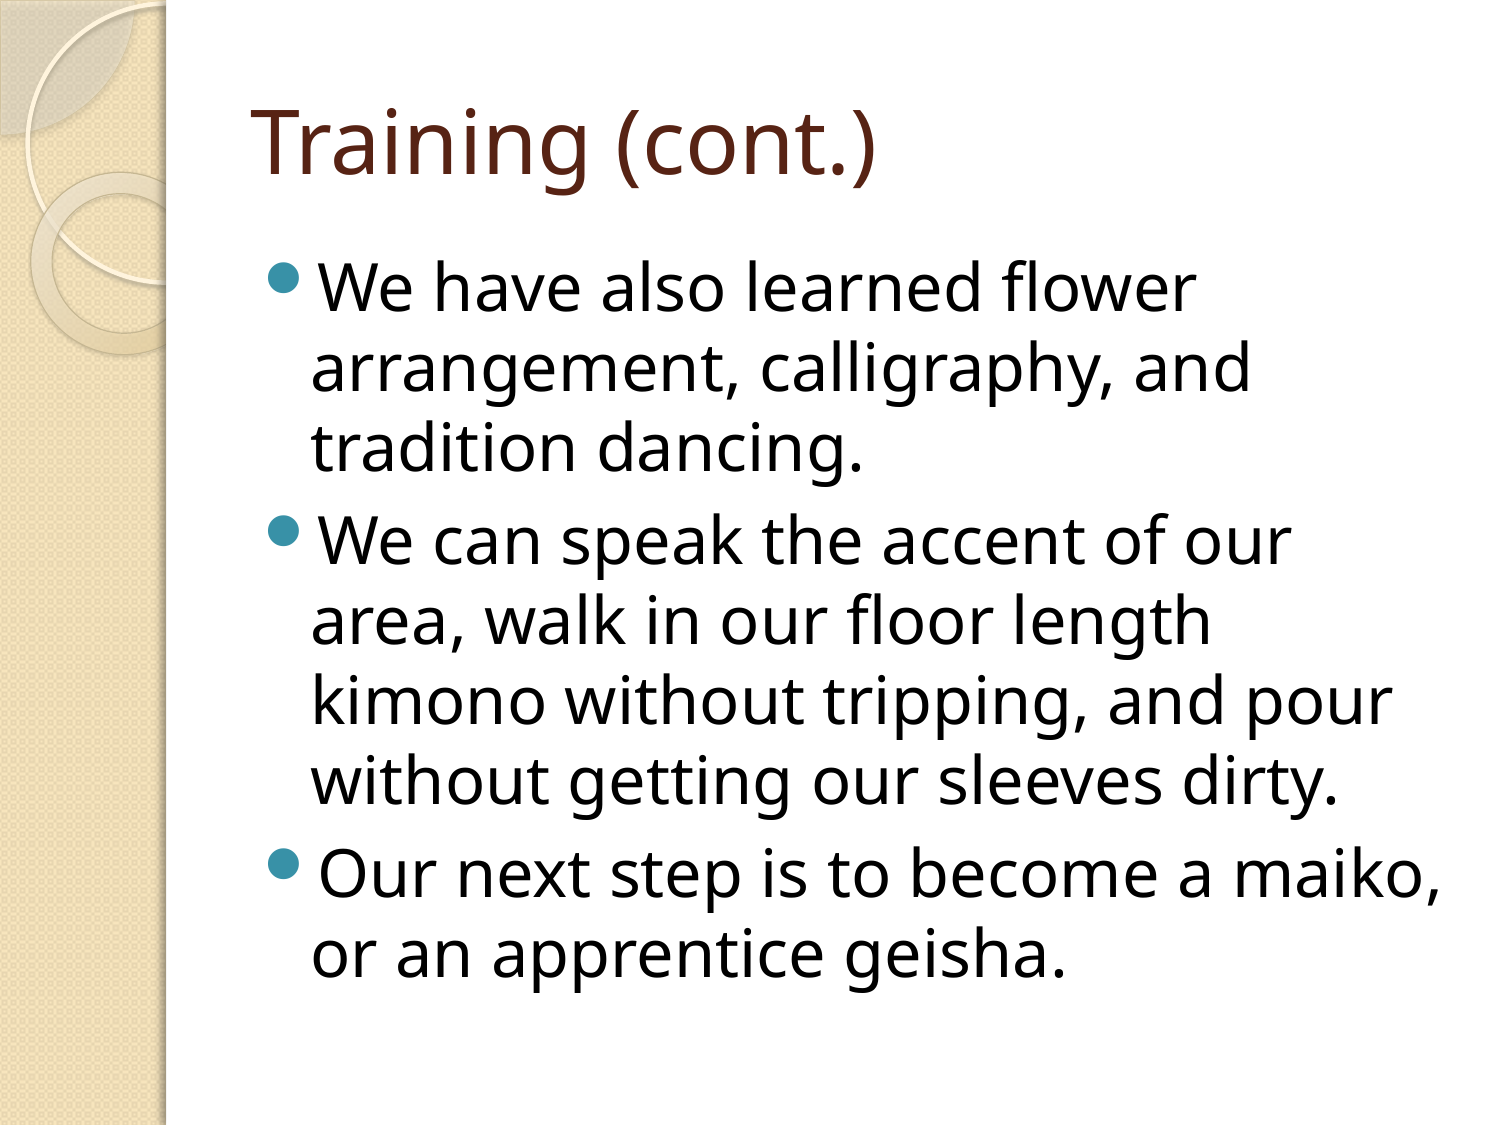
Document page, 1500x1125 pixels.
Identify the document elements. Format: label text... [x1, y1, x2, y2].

list We have also learned flower arrangement, calligraphy, and tradition dancing. We can speak the accent of our area, walk in our floor length kimono without tripping, and pour without getting our sleeves dirty. Our next step is to become a maiko, or an apprentice geisha. [235, 237, 1466, 1025]
title Training (cont.) [235, 45, 1466, 233]
